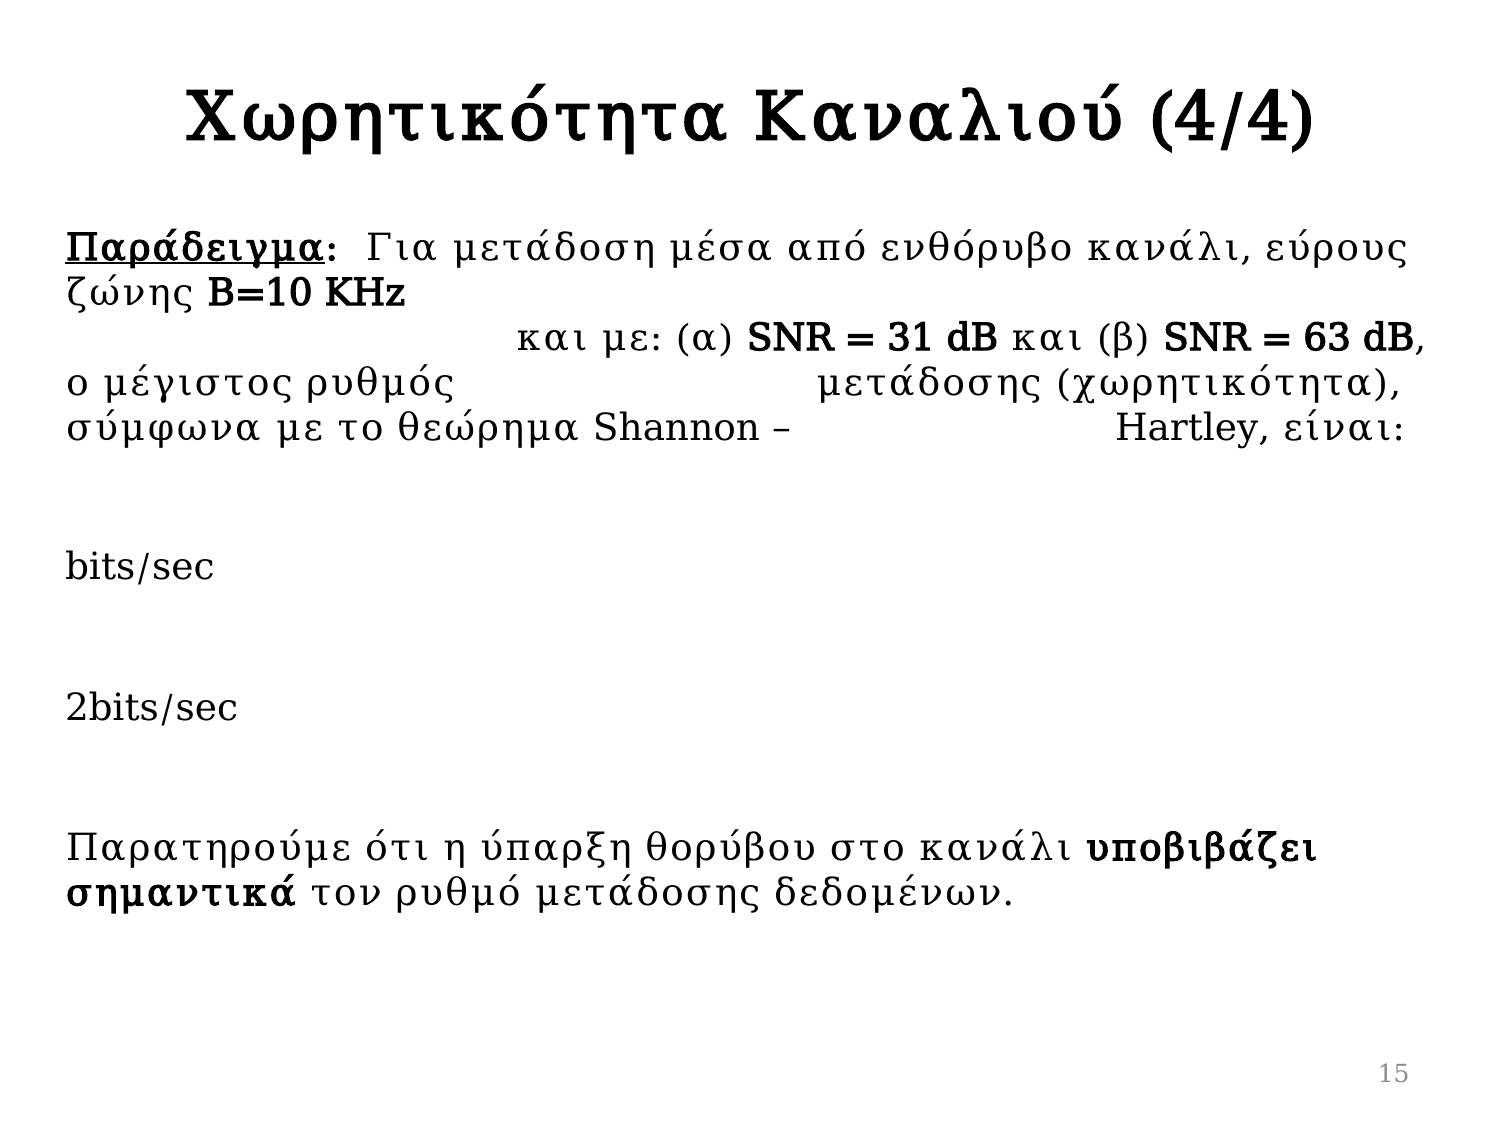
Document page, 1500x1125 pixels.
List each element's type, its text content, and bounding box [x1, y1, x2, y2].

title Χωρητικότητα Καναλιού (4/4) [75, 72, 1425, 153]
slide_number 15 [1222, 1042, 1425, 1103]
